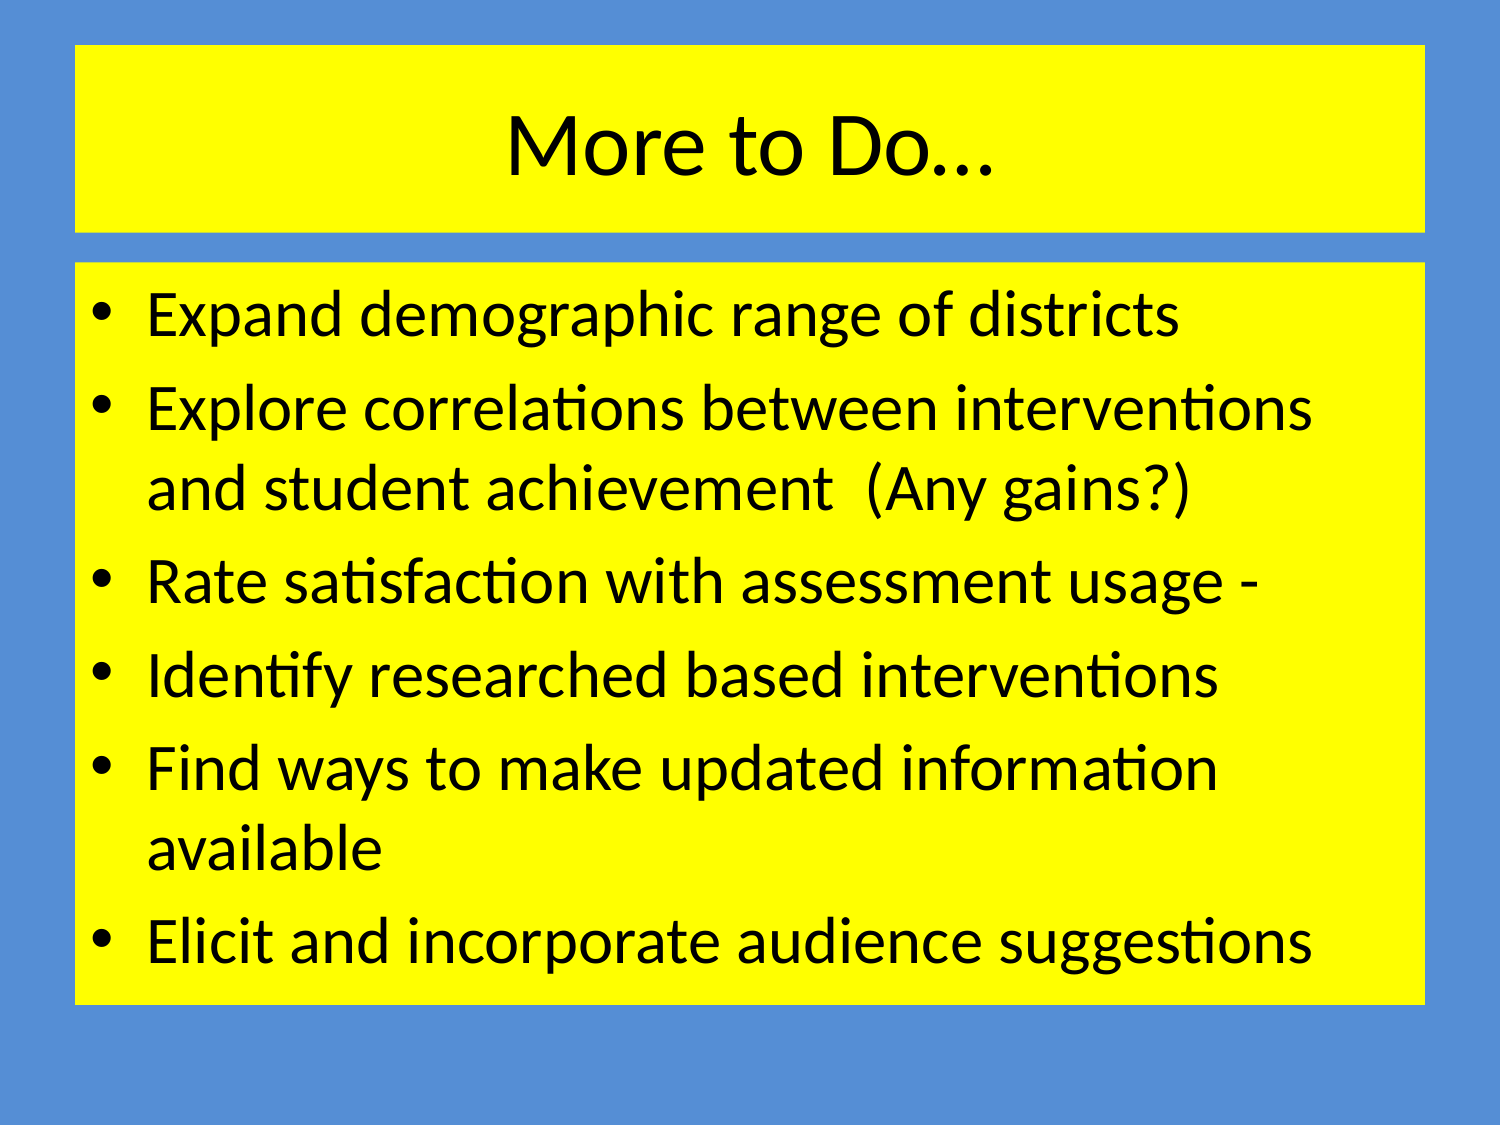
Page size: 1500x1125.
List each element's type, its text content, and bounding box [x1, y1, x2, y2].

list Expand demographic range of districts Explore correlations between interventions and student achievement (Any gains?) Rate satisfaction with assessment usage - Identify researched based interventions Find ways to make updated information available Elicit and incorporate audience suggestions [75, 262, 1425, 1005]
title More to Do… [75, 45, 1425, 233]
